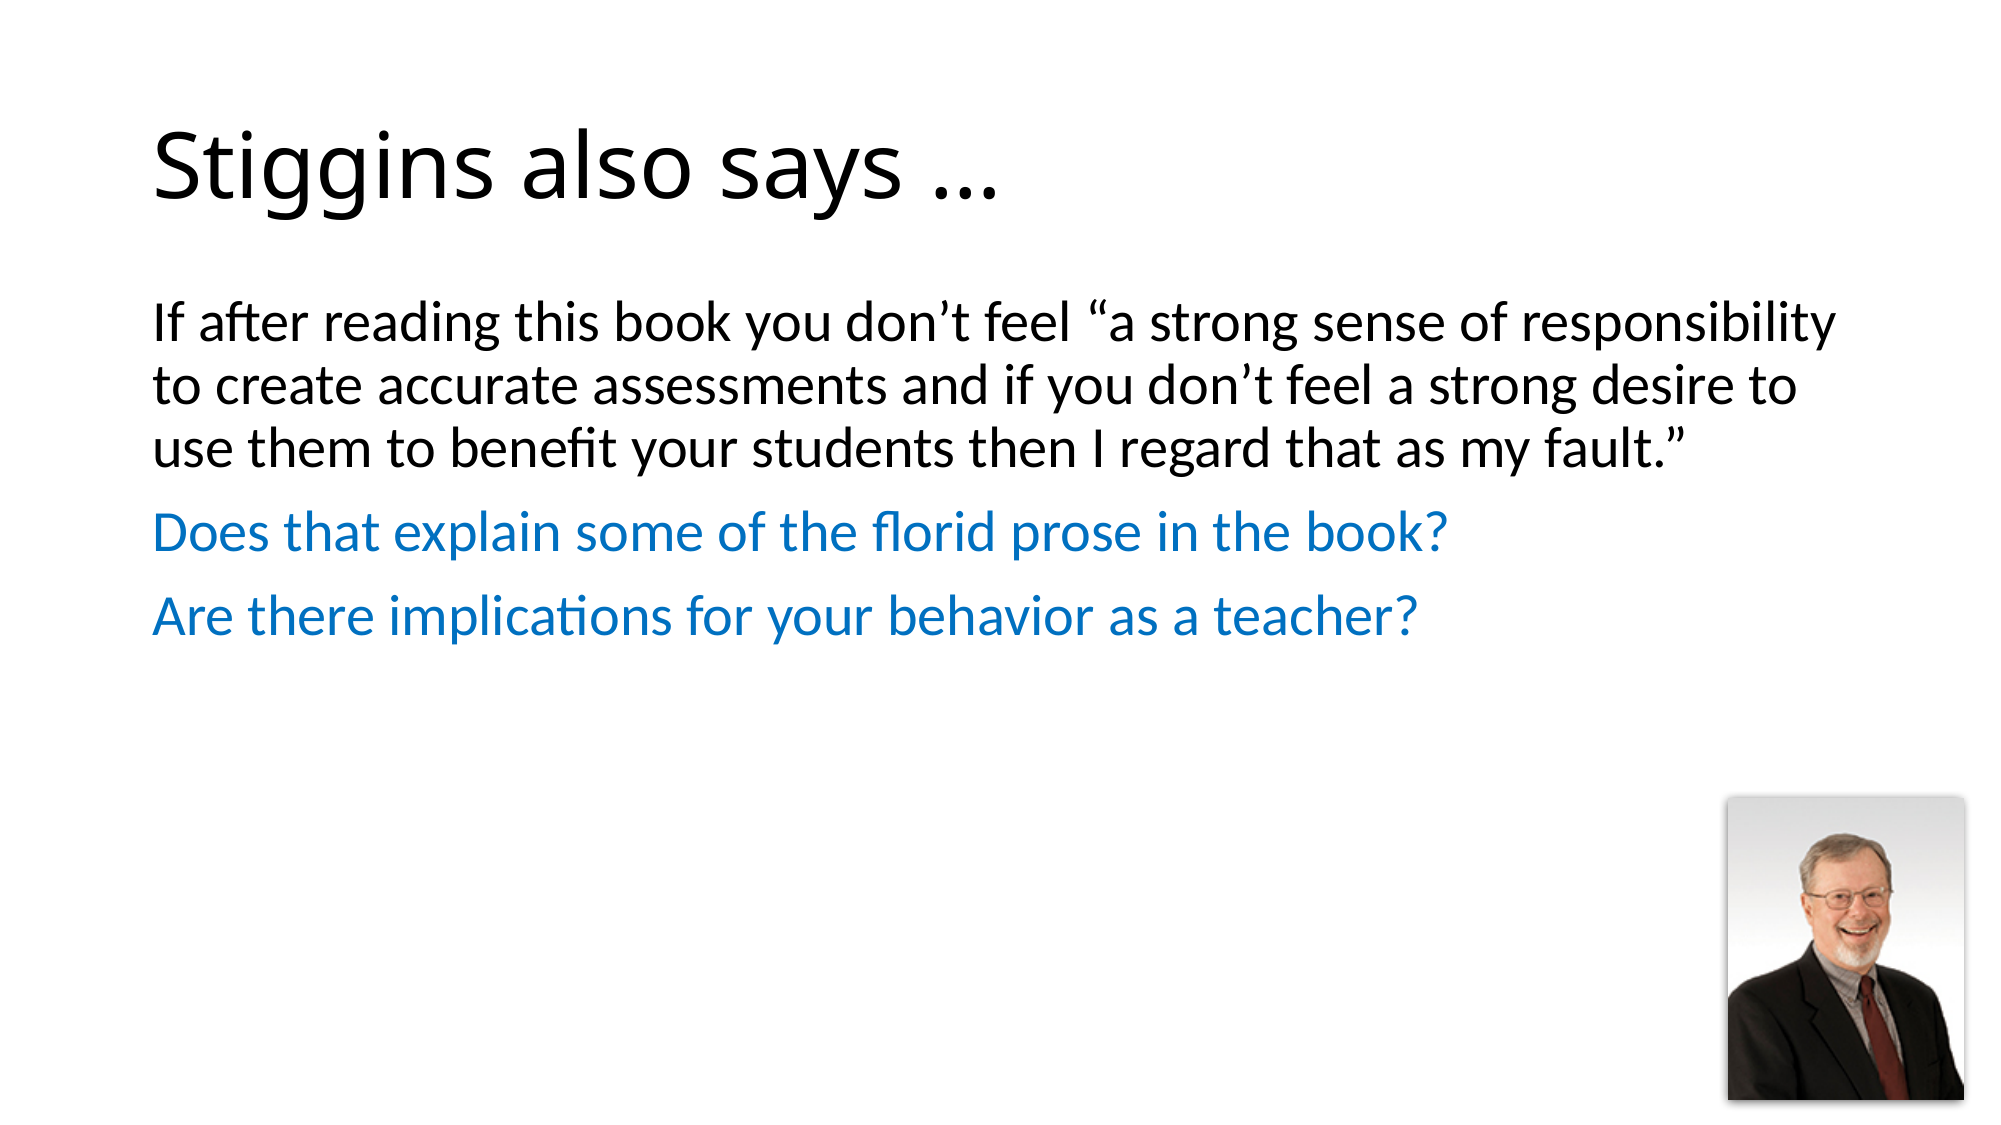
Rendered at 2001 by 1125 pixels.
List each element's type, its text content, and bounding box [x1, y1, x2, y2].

list If after reading this book you don’t feel “a strong sense of responsibility to create accurate assessments and if you don’t feel a strong desire to use them to benefit your students then I regard that as my fault.” Does that explain some of the florid prose in the book? Are there implications for your behavior as a teacher? [137, 283, 1863, 998]
picture [1728, 798, 1964, 1100]
title Stiggins also says … [137, 59, 1863, 278]
